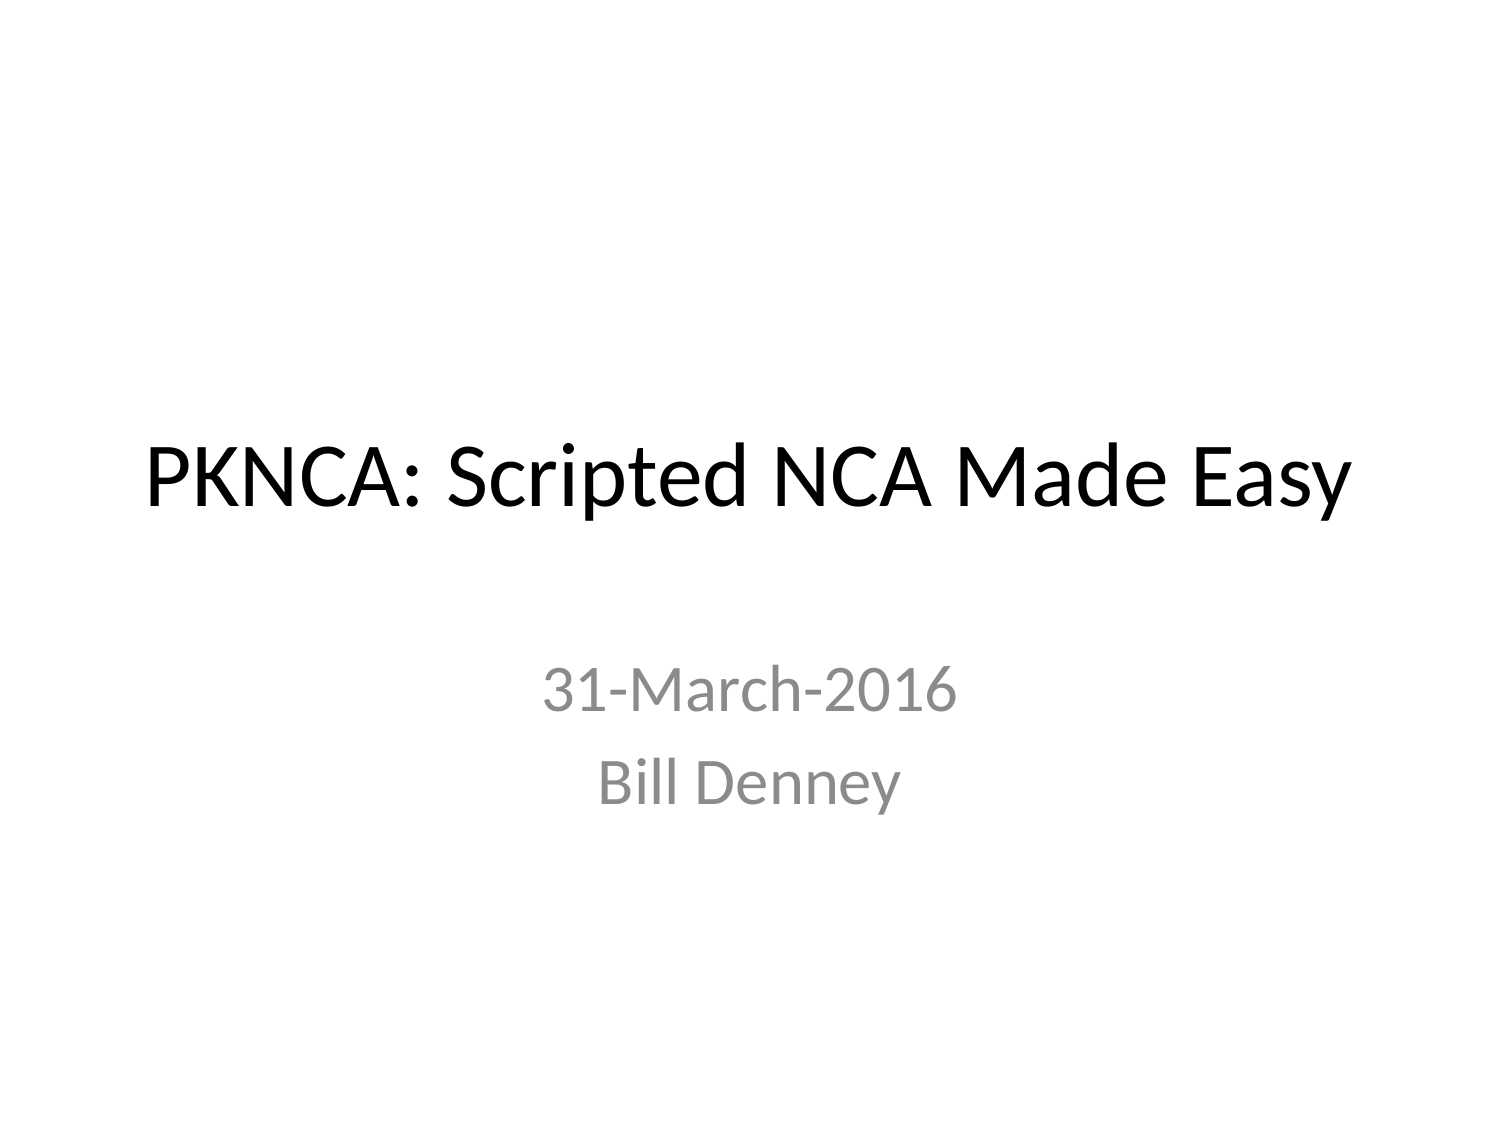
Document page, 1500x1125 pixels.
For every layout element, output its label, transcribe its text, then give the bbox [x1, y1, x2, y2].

title PKNCA: Scripted NCA Made Easy [112, 349, 1388, 591]
subtitle 31-March-2016 Bill Denney [225, 637, 1275, 925]
